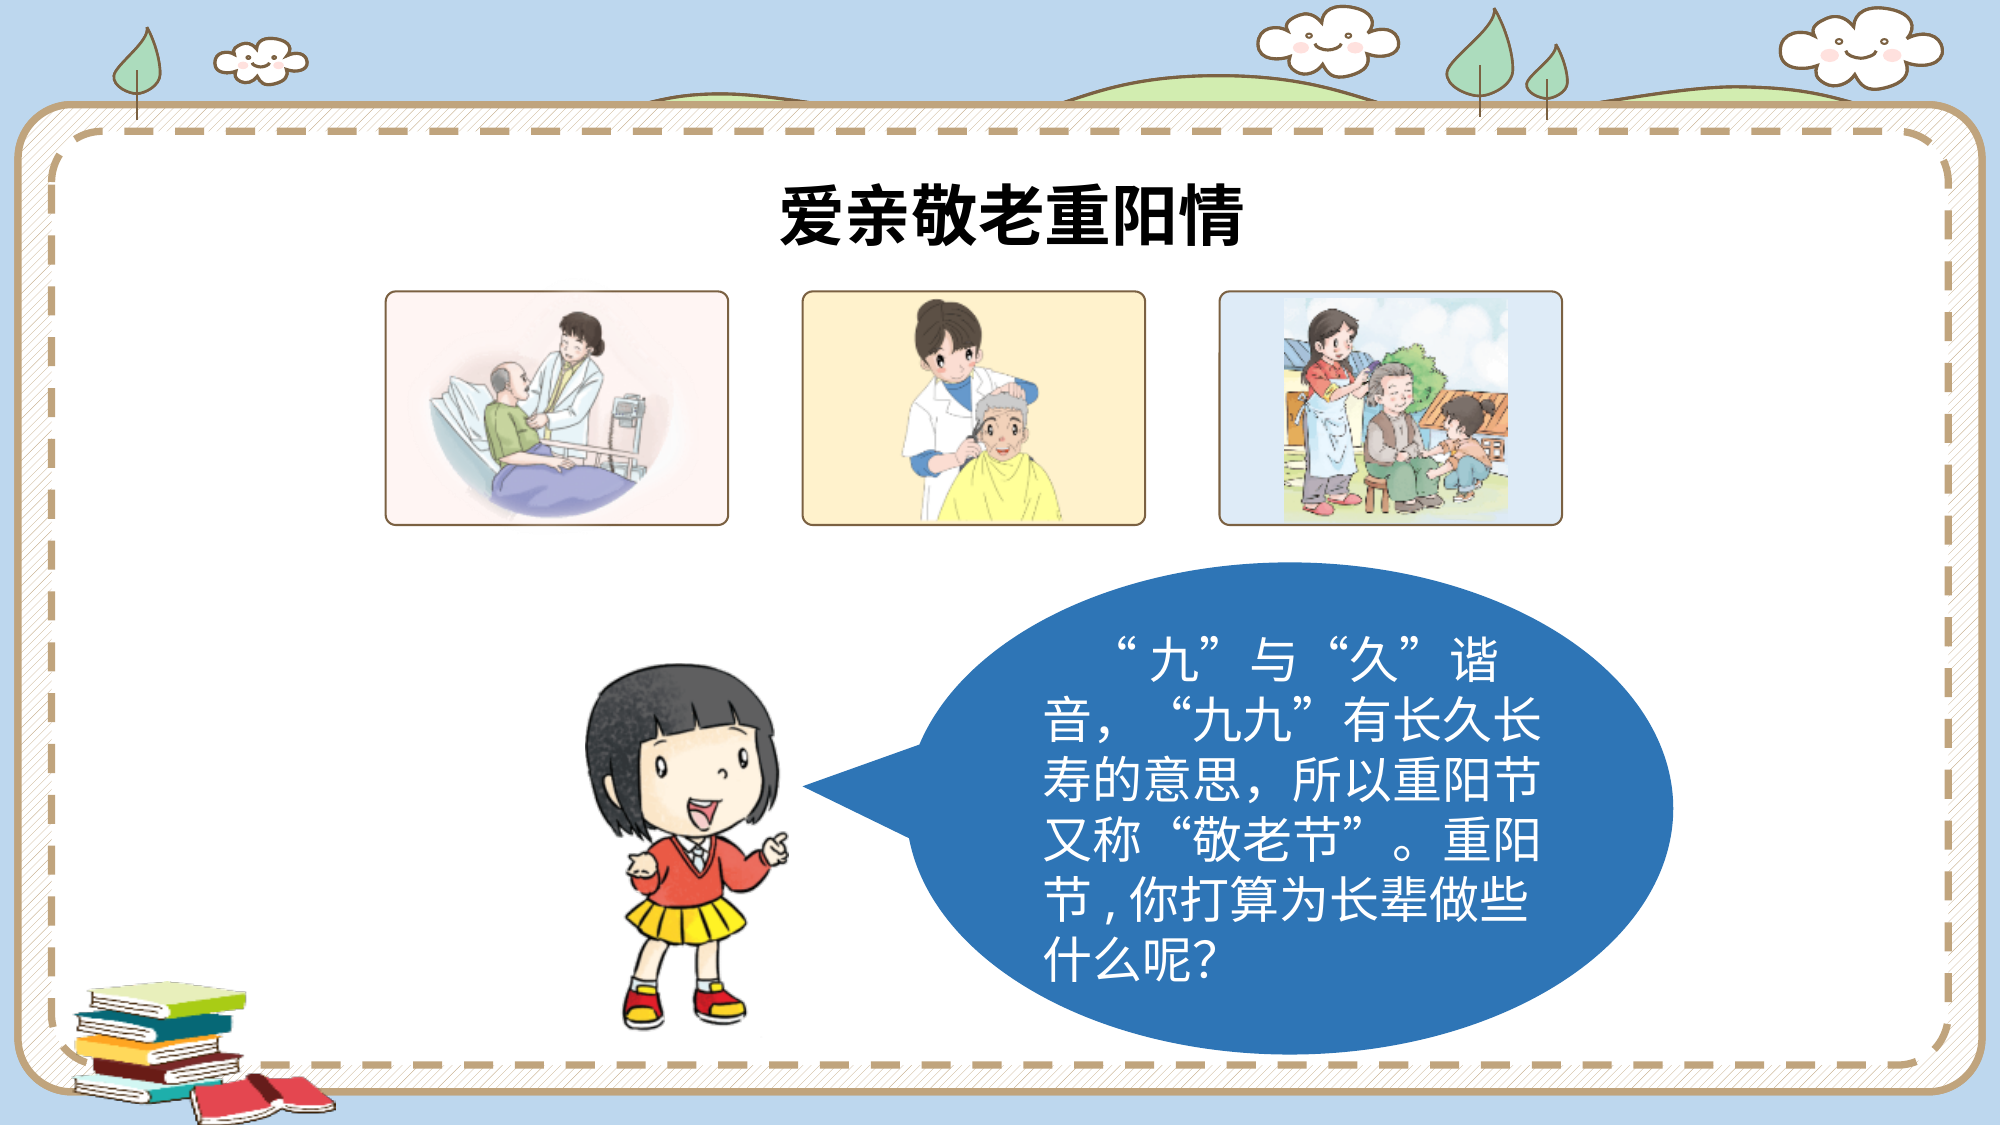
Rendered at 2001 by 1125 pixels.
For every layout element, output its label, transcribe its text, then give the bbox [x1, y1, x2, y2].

picture [850, 298, 1098, 523]
picture [585, 663, 789, 1038]
picture [71, 981, 336, 1125]
text_box 图片 [1218, 290, 1564, 527]
text_box 图片 [384, 290, 398, 527]
picture [1284, 298, 1508, 523]
text_box 爱亲敬老重阳情 [385, 166, 1638, 262]
picture [398, 265, 699, 539]
text_box “九”与“久”谐音，“九九”有长久长寿的意思，所以重阳节又称“敬老节”。重阳节,你打算为长辈做些什么呢？ [802, 562, 1674, 1055]
text_box 图片 [699, 290, 730, 527]
text_box 图片 [801, 290, 1147, 527]
